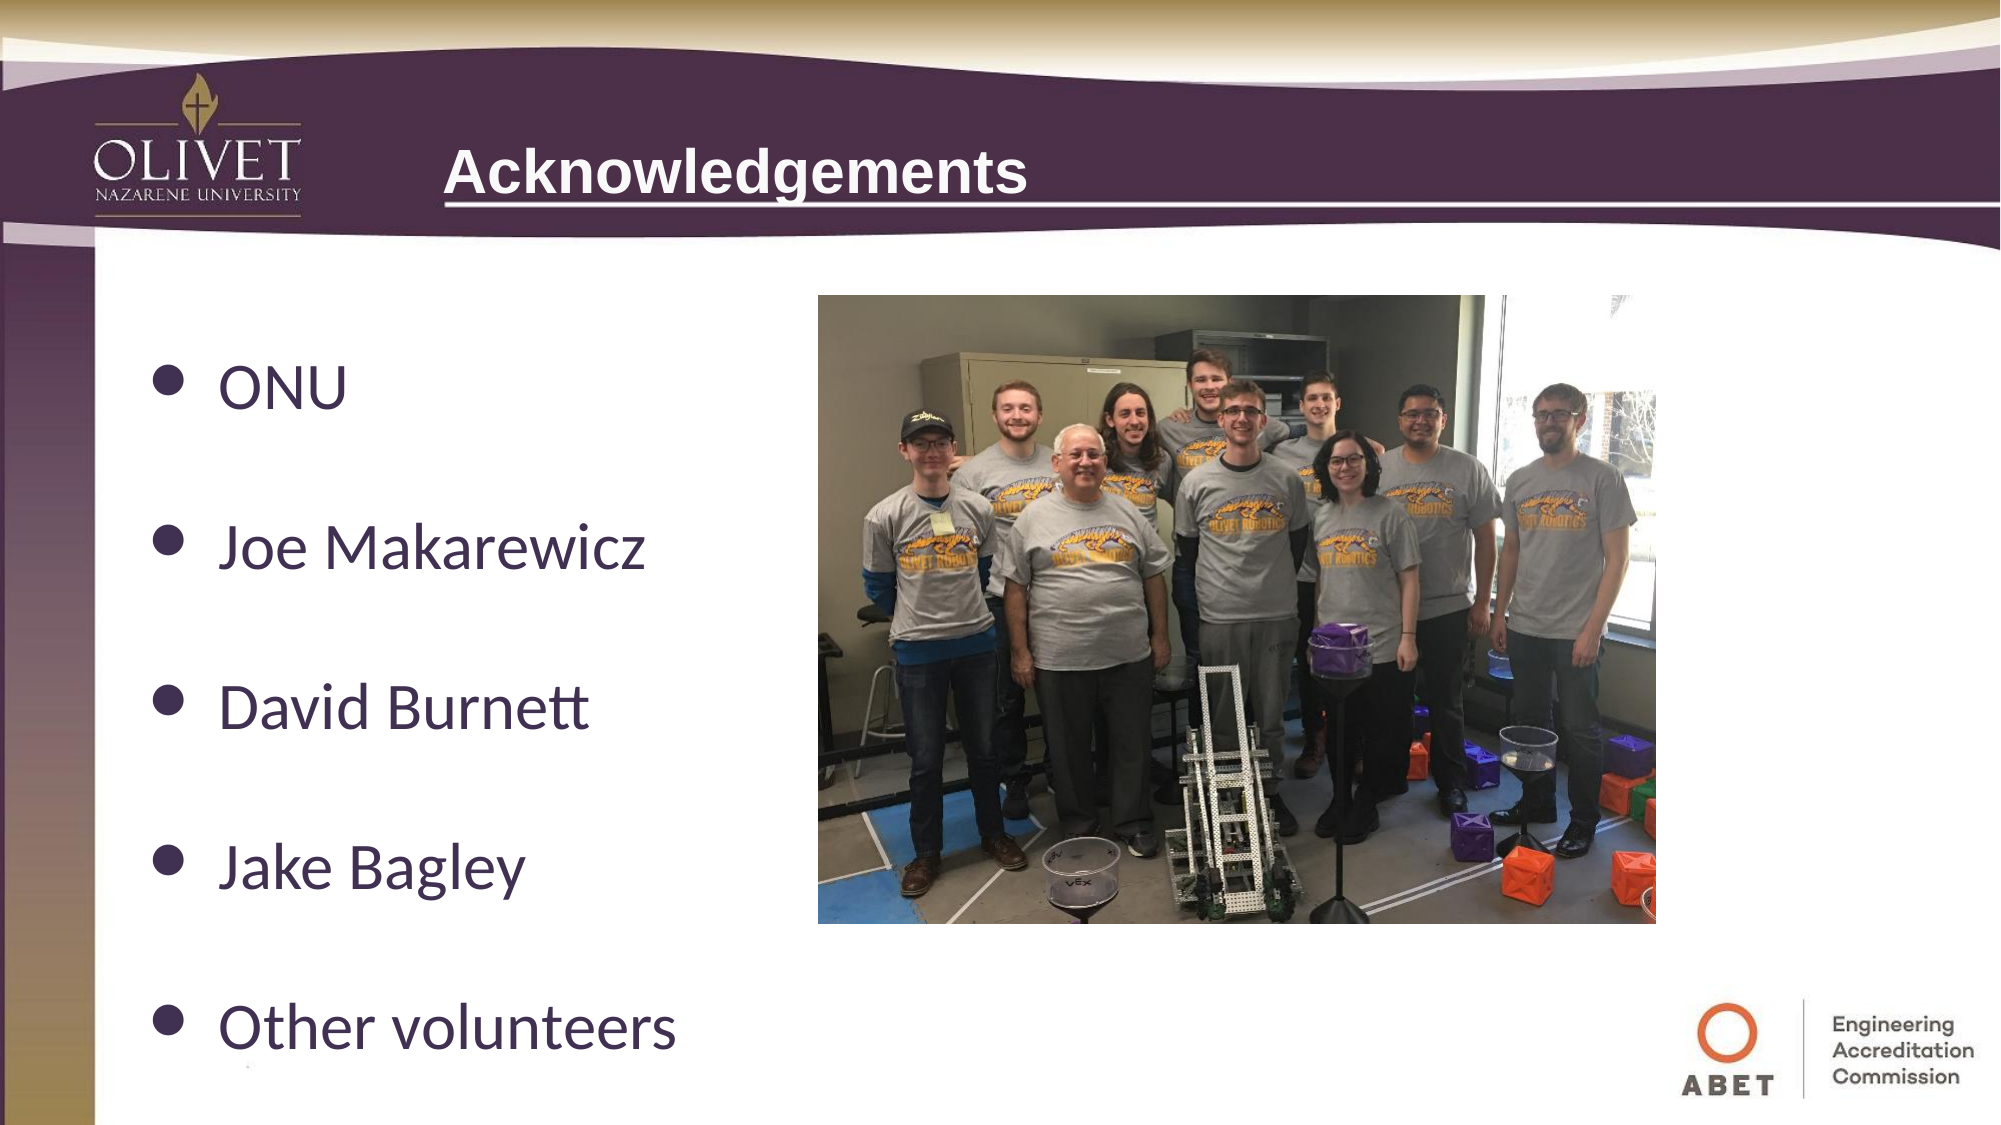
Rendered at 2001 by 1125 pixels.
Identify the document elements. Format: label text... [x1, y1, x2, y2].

picture [0, 0, 2001, 1125]
title Acknowledgements [442, 59, 1863, 263]
list ONU Joe Makarewicz David Burnett Jake Bagley Other volunteers [143, 263, 1876, 916]
